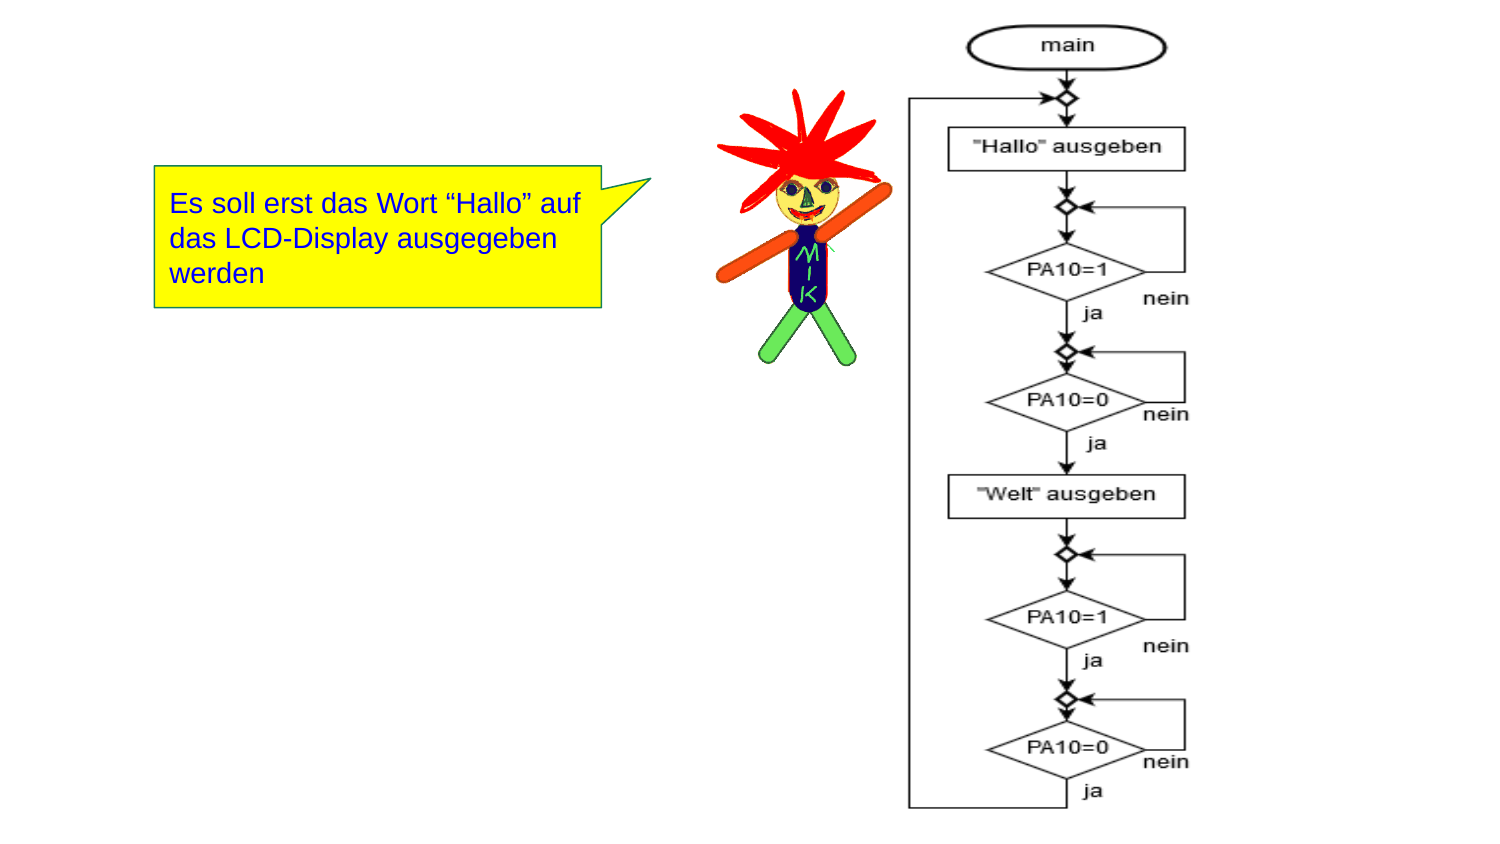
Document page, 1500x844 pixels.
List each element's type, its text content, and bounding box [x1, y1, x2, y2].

text_box Es soll erst das Wort “Hallo” auf das LCD-Display ausgegeben werden [154, 165, 651, 308]
picture [697, 24, 1206, 819]
